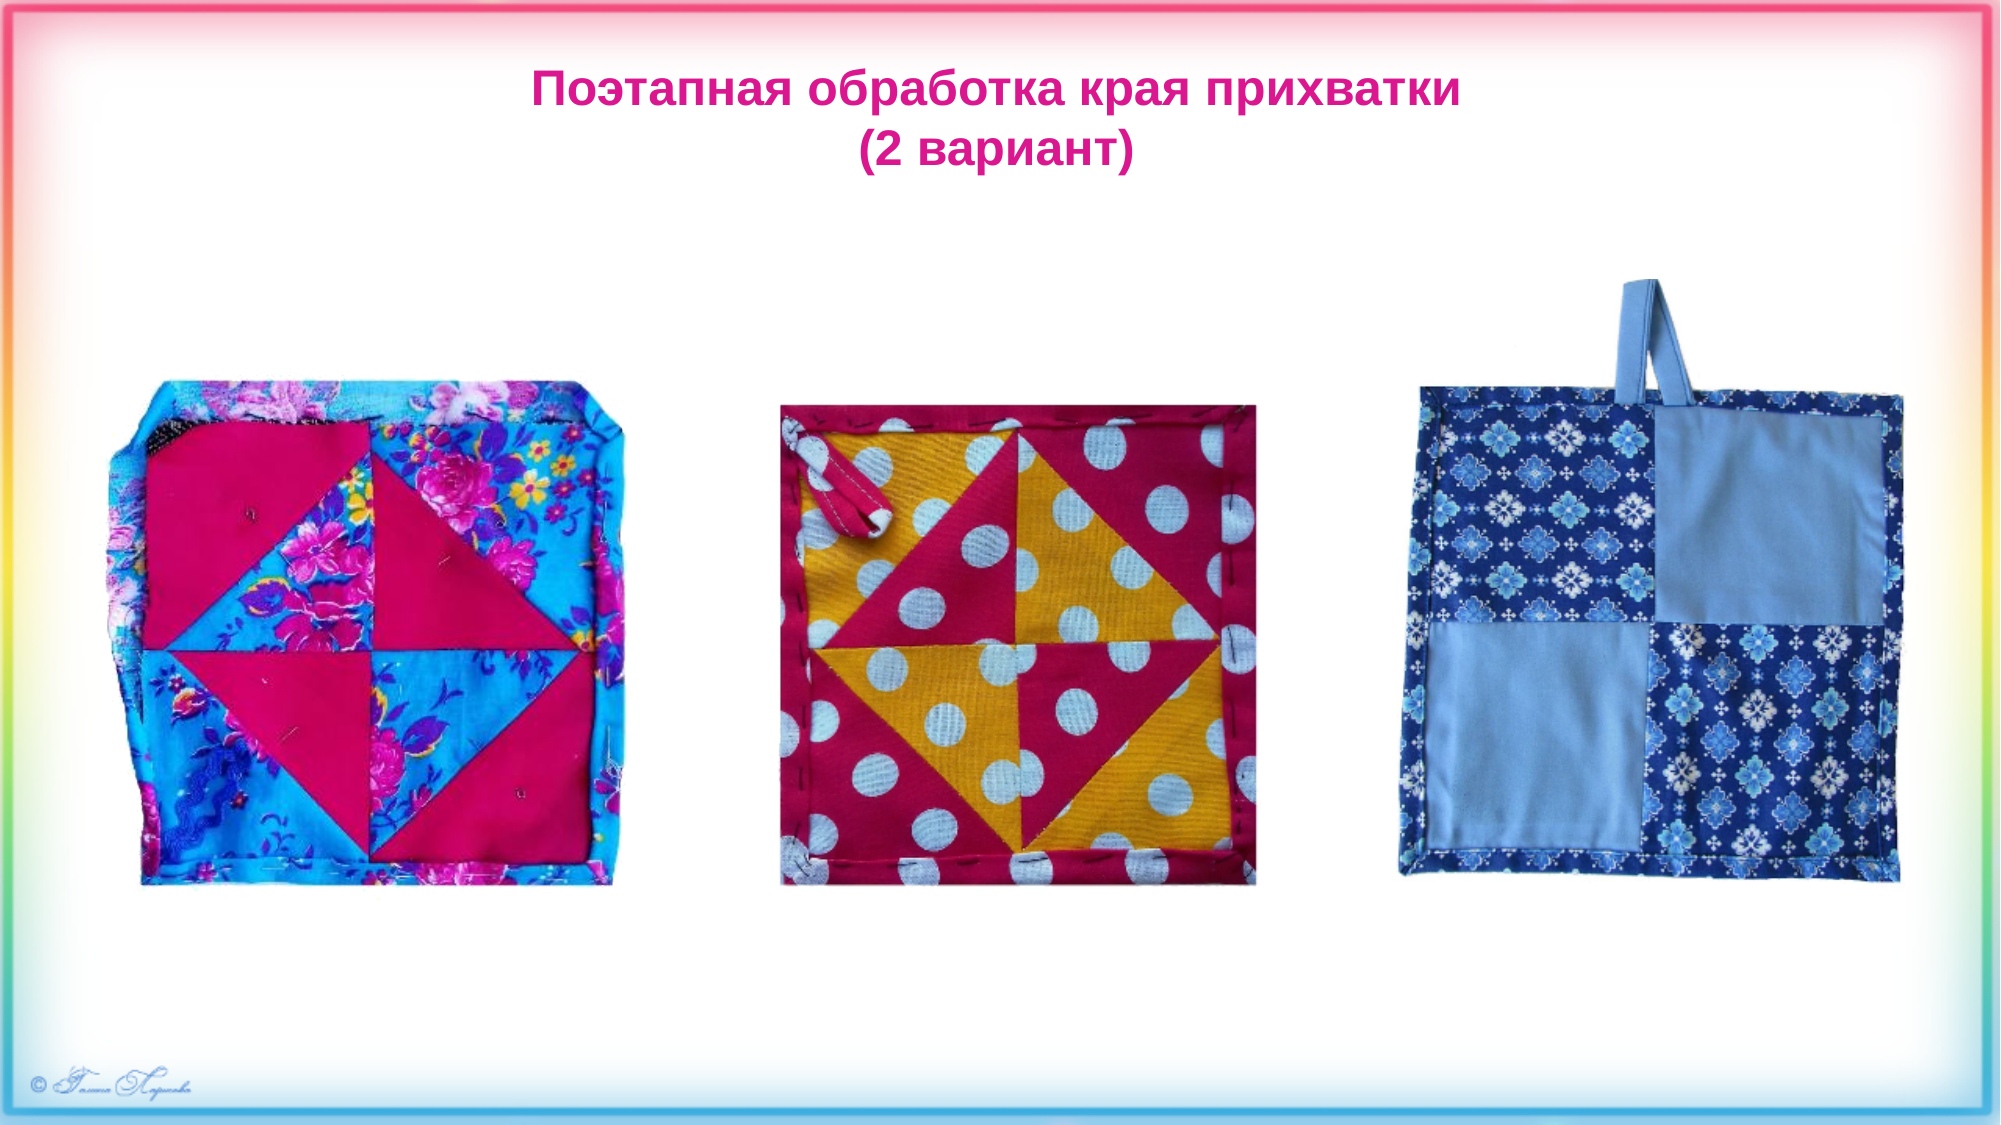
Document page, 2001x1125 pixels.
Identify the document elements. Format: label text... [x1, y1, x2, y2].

picture [0, 0, 2001, 1125]
text_box Поэтапная обработка края прихватки (2 вариант) [10, 48, 1983, 183]
